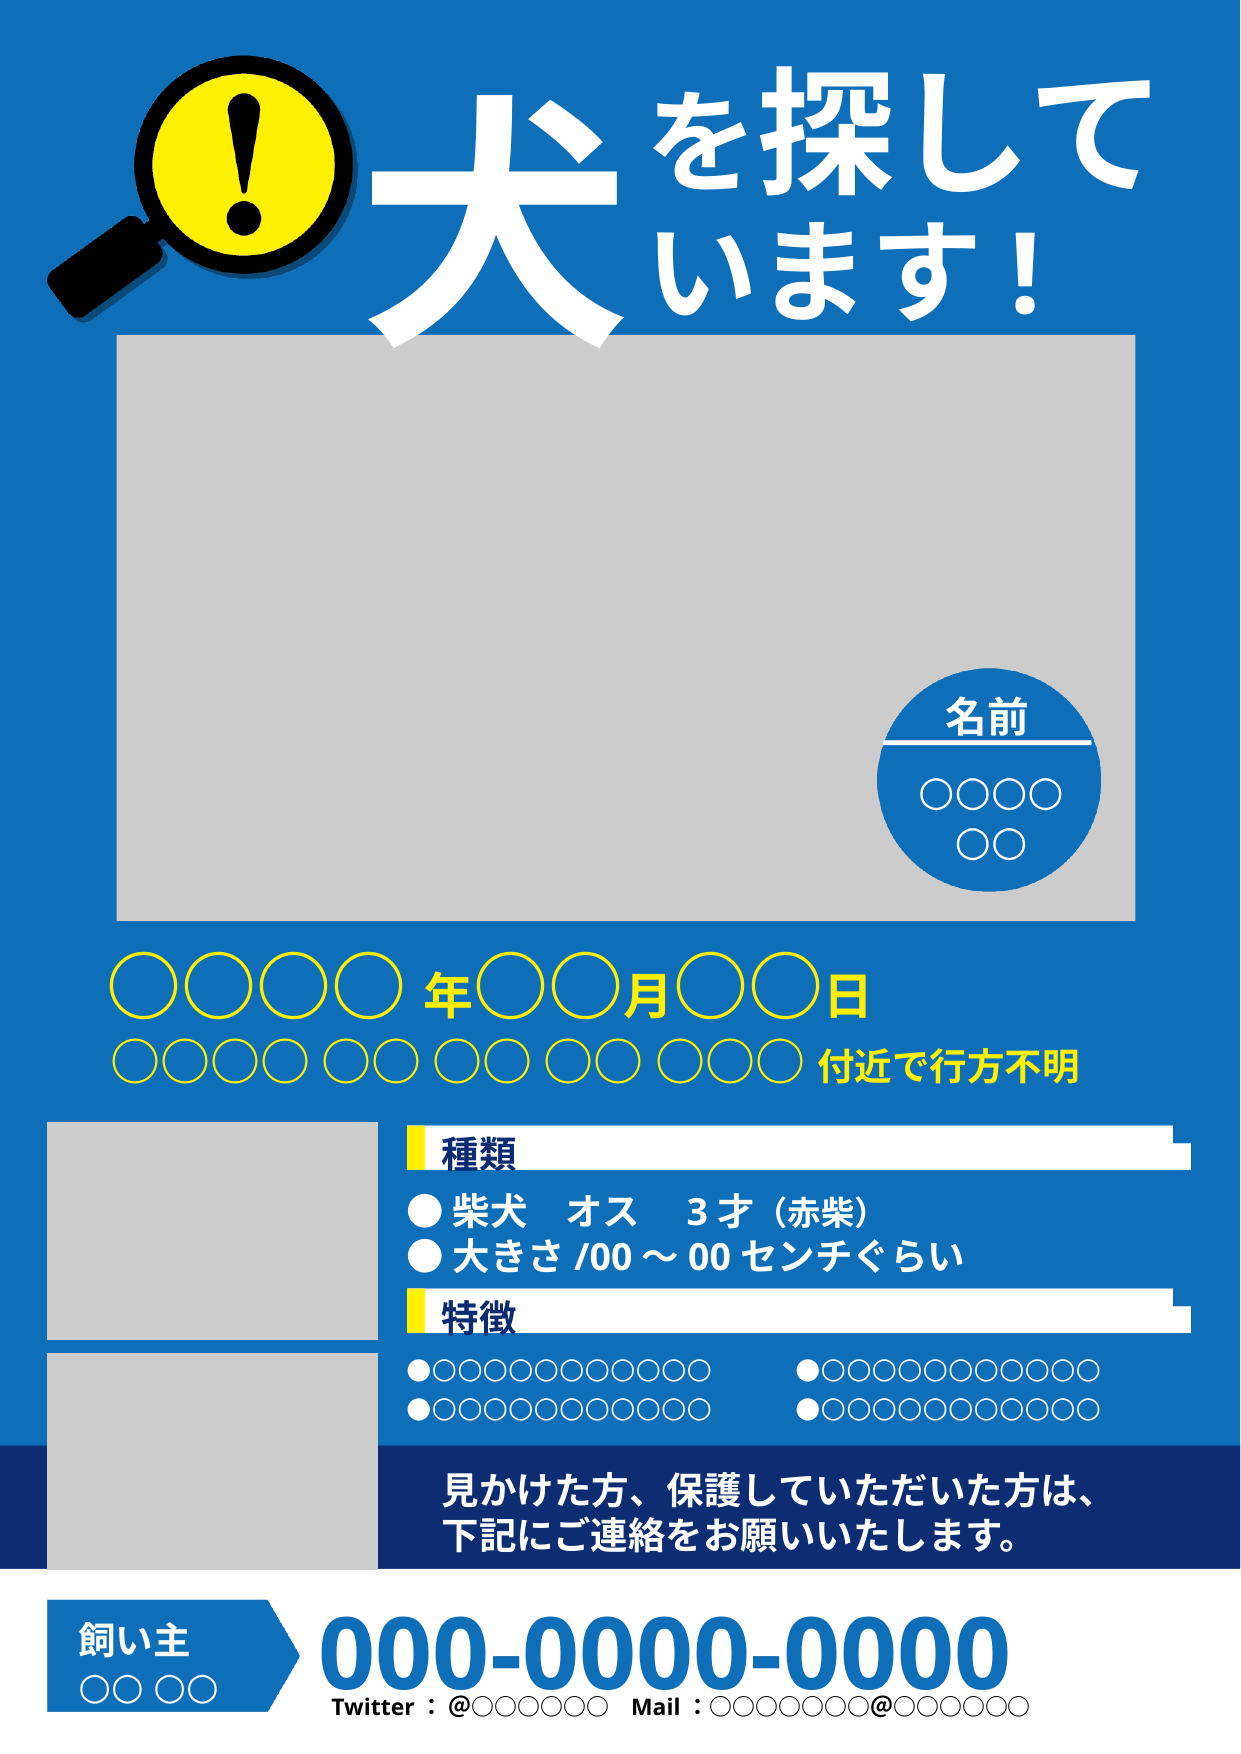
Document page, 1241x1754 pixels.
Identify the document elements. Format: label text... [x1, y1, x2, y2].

text_box 特徴 [426, 1333, 650, 1337]
text_box ●柴犬 オス 3才（赤柴） ●大きさ/00〜00センチぐらい [391, 1180, 1175, 1286]
text_box ●○○○○○○○○○○○ ●○○○○○○○○○○○ [780, 1337, 1201, 1431]
text_box Twitter： ＠○○○○○○ Mail：○○○○○○○＠○○○○○○ [316, 1684, 1050, 1754]
text_box 飼い主 ○○ ○○ [63, 1609, 303, 1715]
text_box 犬 [344, 47, 697, 335]
text_box 000-0000-0000 [303, 1576, 1194, 1717]
text_box 見かけた方、保護していただいた方は、 下記にご連絡をお願いいたします。 [426, 1459, 1211, 1565]
picture [47, 1599, 300, 1712]
text_box を探して います! [630, 78, 1241, 344]
text_box ●○○○○○○○○○○○ ●○○○○○○○○○○○ [391, 1337, 780, 1431]
text_box ○○○○年○○月○○日 [91, 932, 1058, 1038]
picture [0, 0, 1241, 1570]
text_box 種類 [426, 1170, 650, 1180]
text_box ○○○○ ○○ ○○ ○○ ○○○付近で行方不明 [95, 1022, 1187, 1098]
